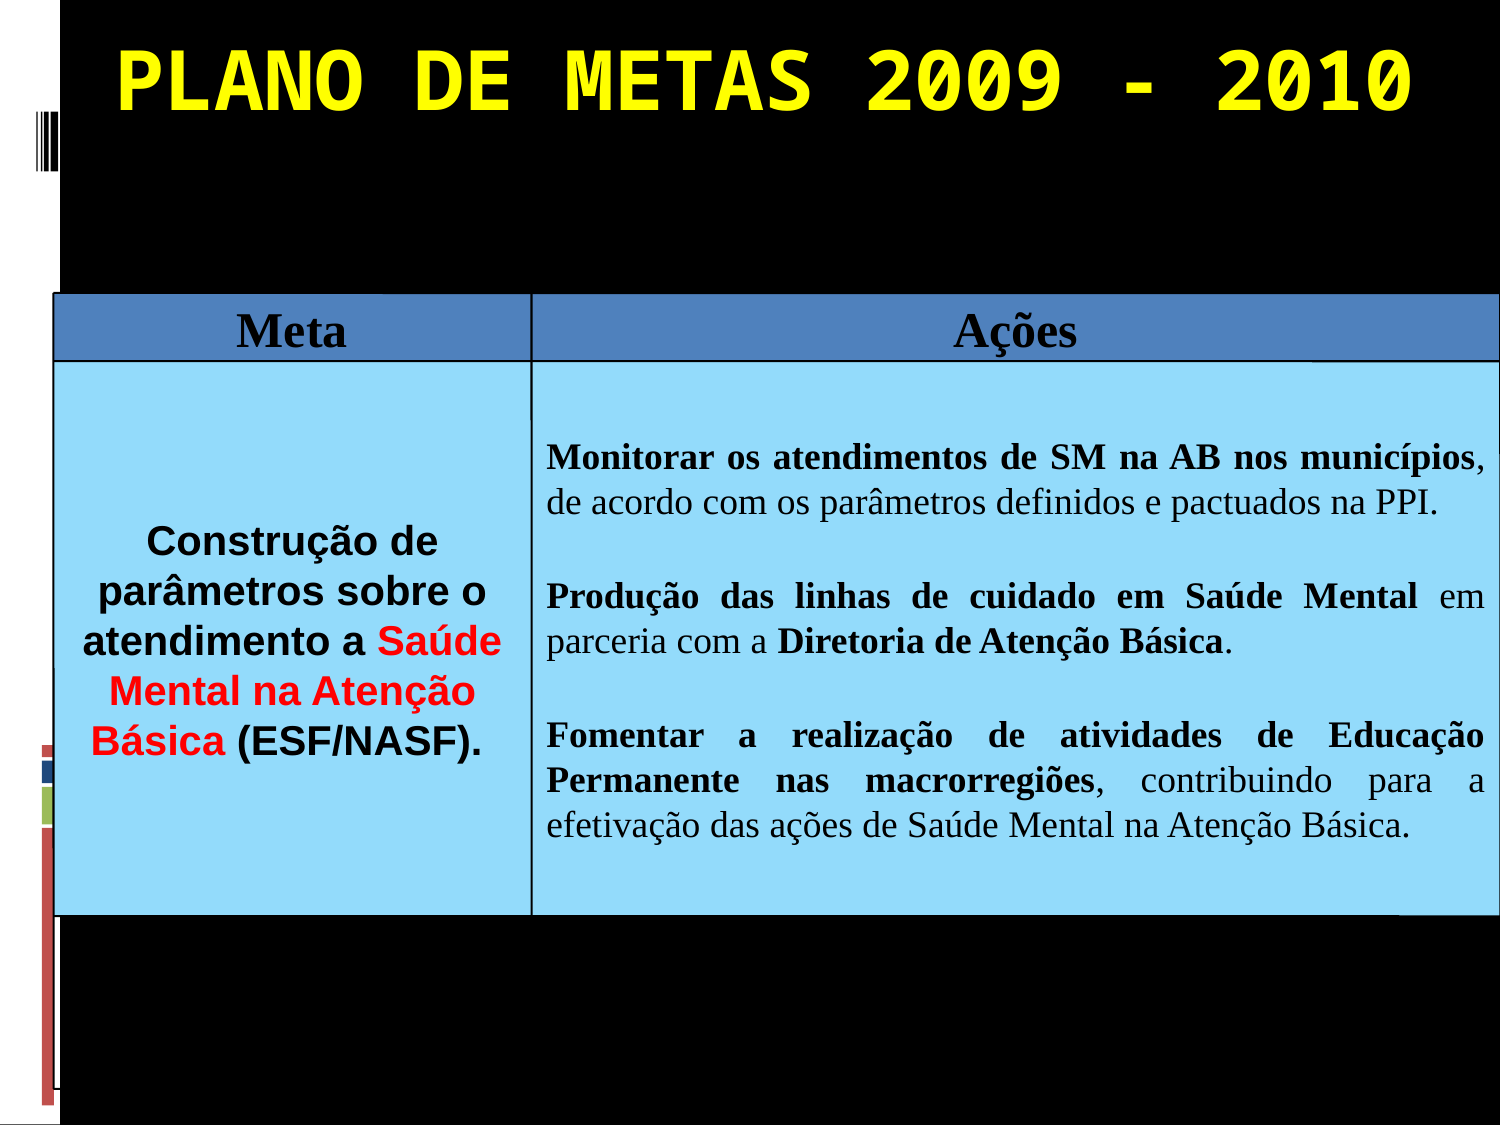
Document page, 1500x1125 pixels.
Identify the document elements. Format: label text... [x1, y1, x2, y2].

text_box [52, 292, 1500, 1090]
text_box PLANO DE METAS 2009 - 2010 [100, 19, 1471, 161]
